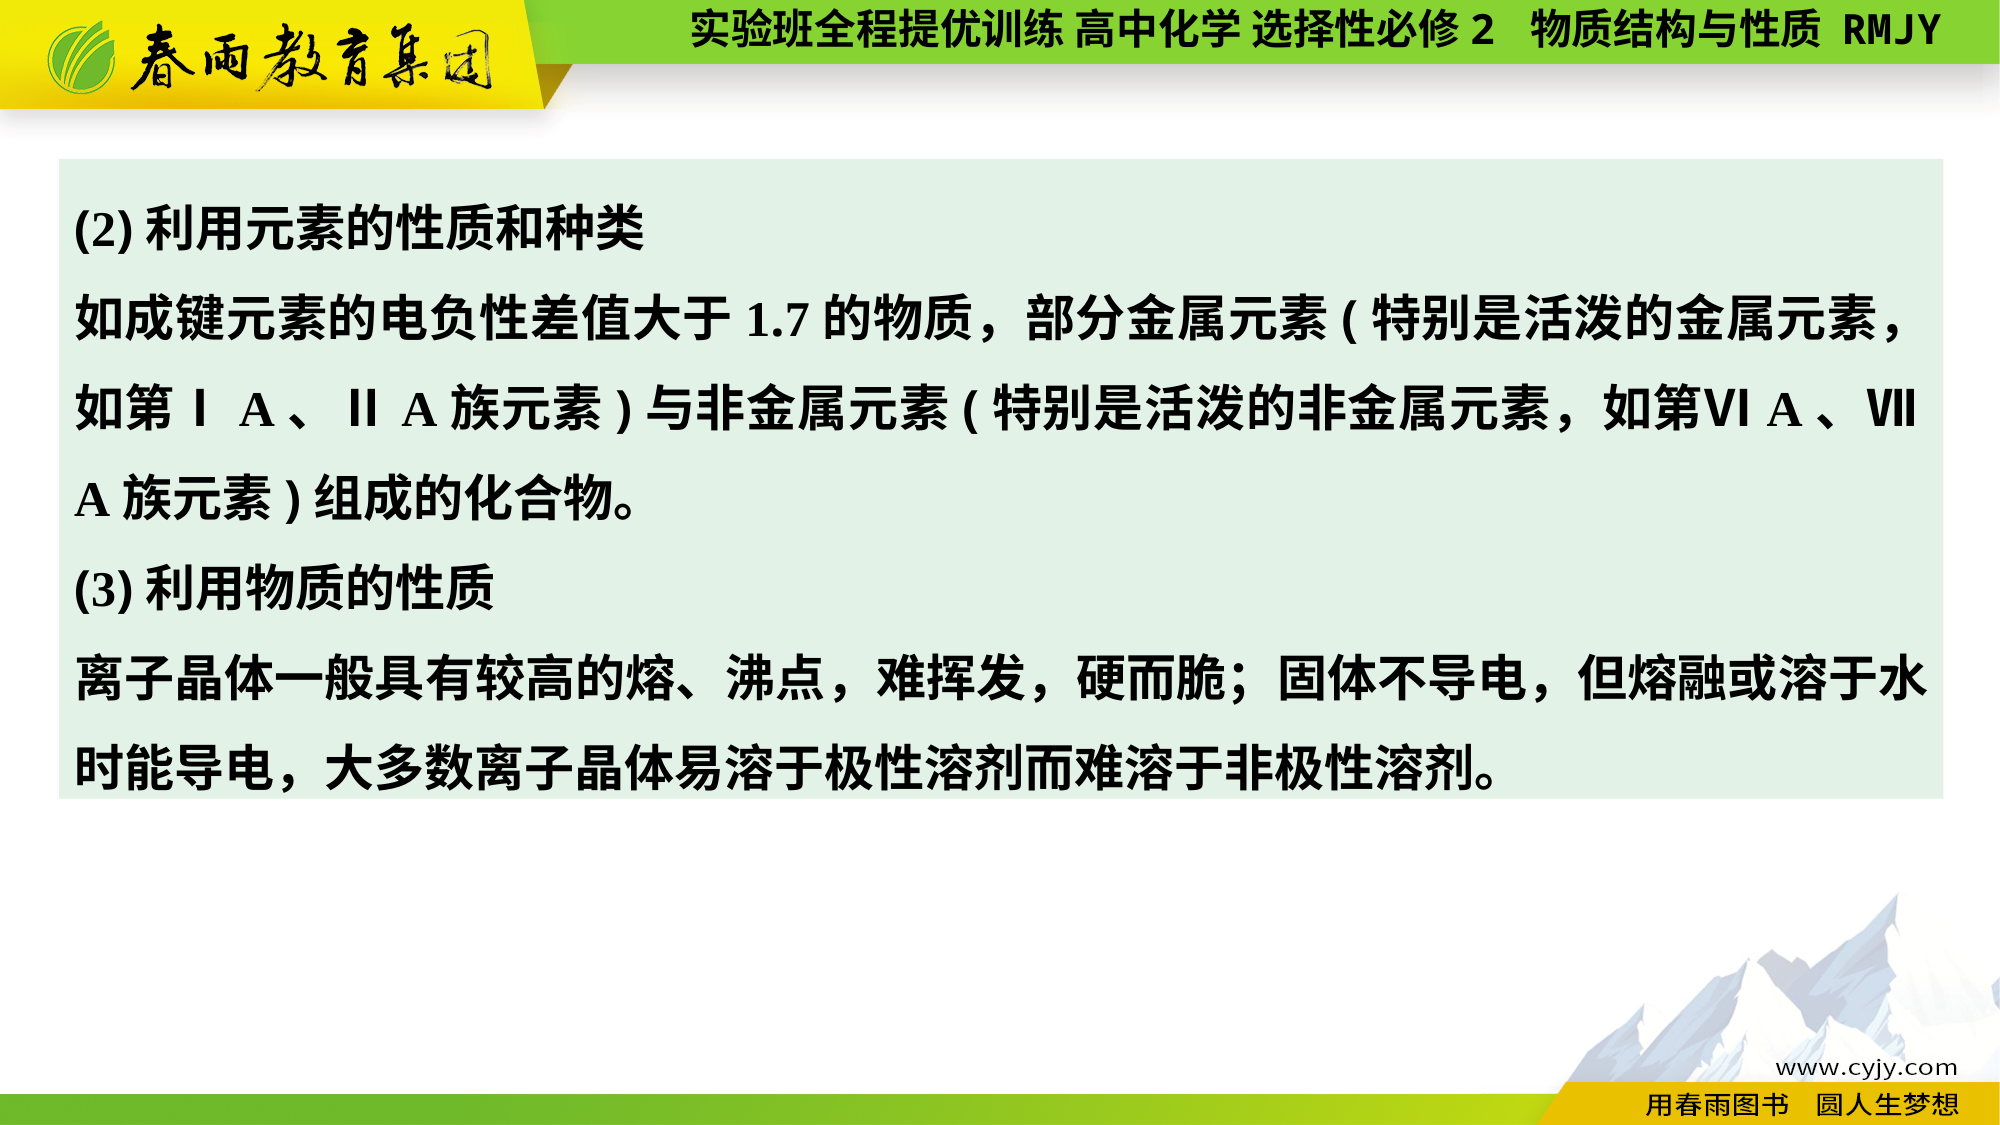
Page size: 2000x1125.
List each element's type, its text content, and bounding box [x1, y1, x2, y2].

picture [0, 0, 2000, 1125]
list (2)利用元素的性质和种类 如成键元素的电负性差值大于1.7的物质，部分金属元素(特别是活泼的金属元素，如第ⅠA、ⅡA族元素)与非金属元素(特别是活泼的非金属元素，如第ⅥA、ⅦA族元素)组成的化合物。 (3)利用物质的性质 离子晶体一般具有较高的熔、沸点，难挥发，硬而脆；固体不导电，但熔融或溶于水时能导电，大多数离子晶体易溶于极性溶剂而难溶于非极性溶剂。 [59, 158, 1944, 799]
